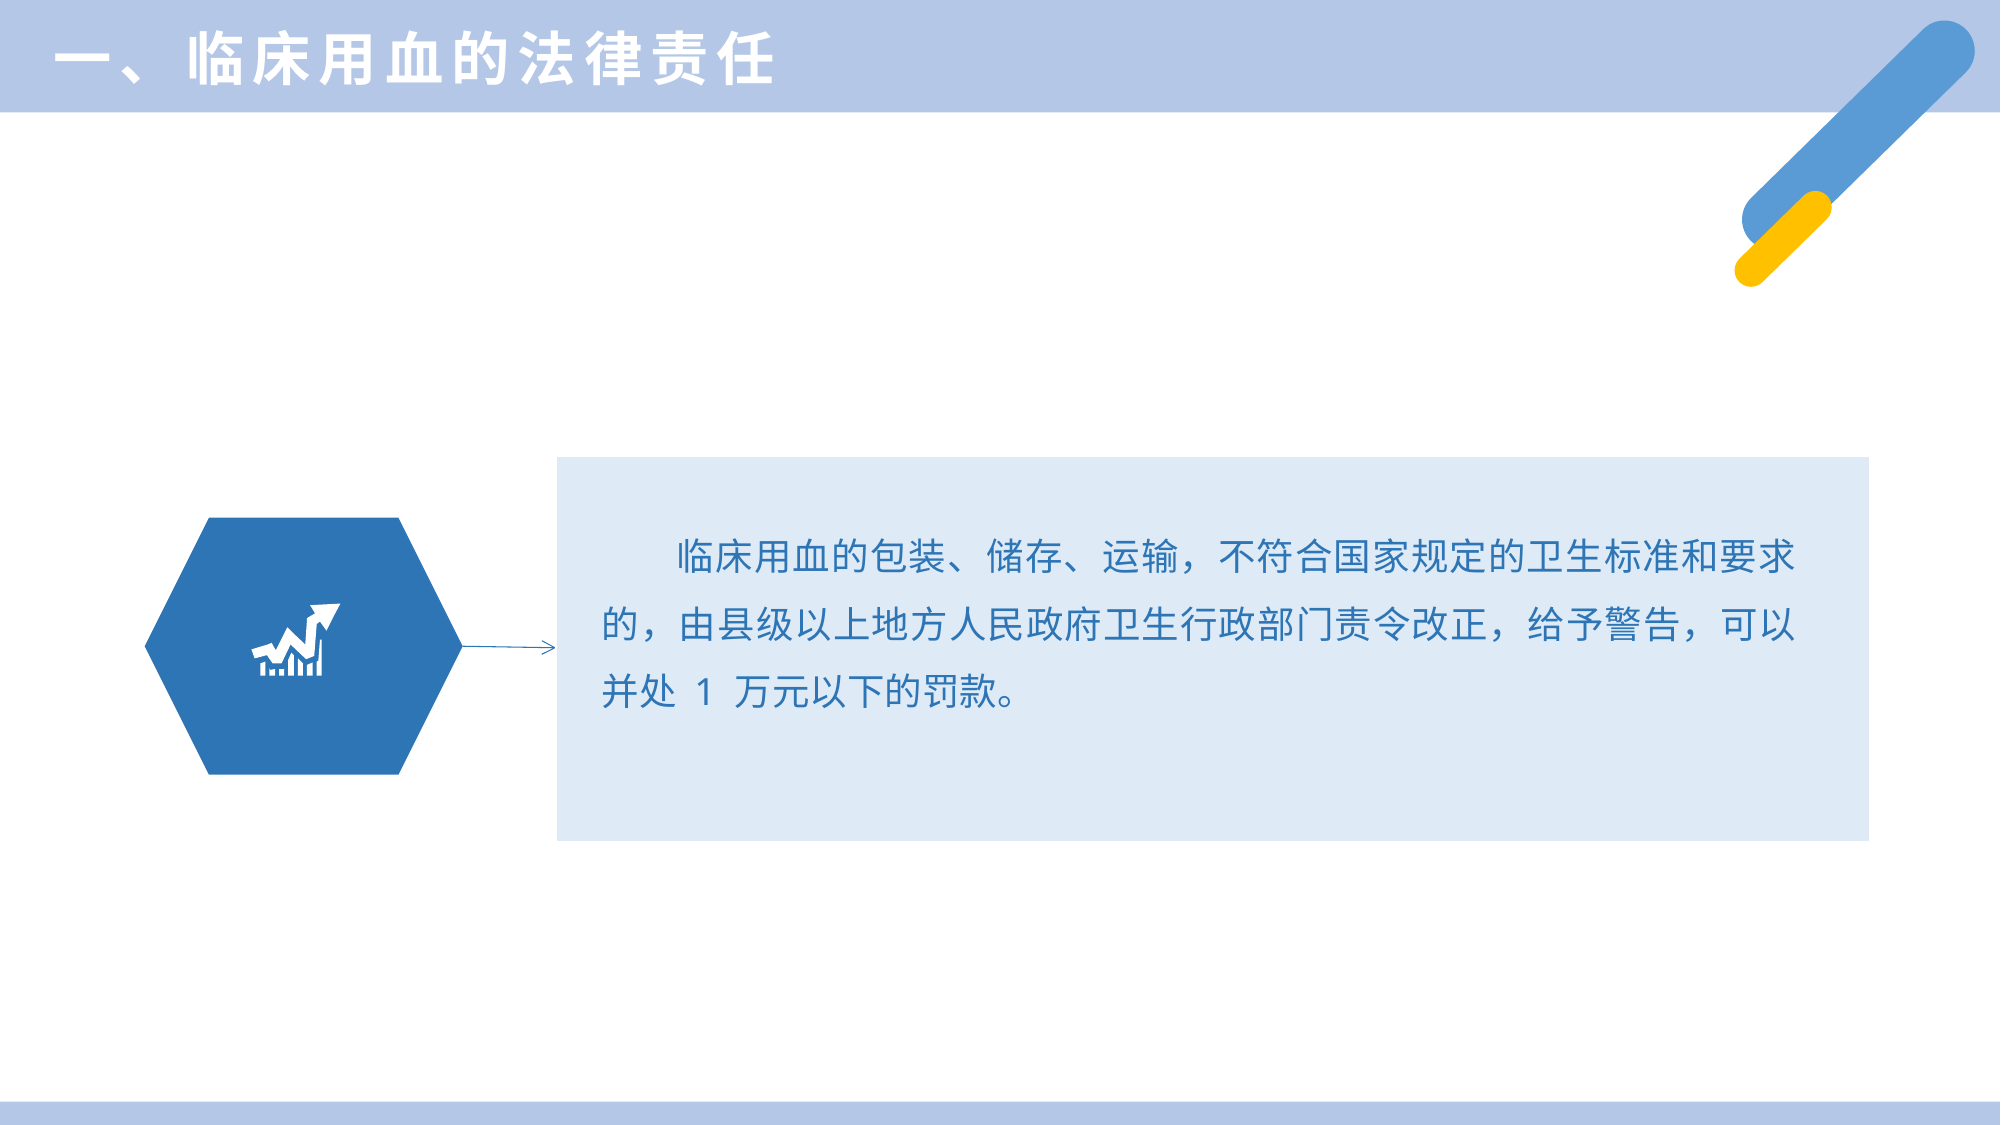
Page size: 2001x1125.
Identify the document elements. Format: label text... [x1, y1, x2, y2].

text_box 临床用血的包装、储存、运输，不符合国家规定的卫生标准和要求的，由县级以上地方人民政府卫生行政部门责令改正，给予警告，可以并处 1 万元以下的罚款。 [586, 503, 1812, 721]
text_box [555, 455, 1872, 843]
text_box [251, 603, 341, 664]
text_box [1678, 116, 2000, 185]
text_box [260, 661, 266, 676]
text_box [297, 658, 303, 676]
text_box [143, 516, 464, 776]
text_box [316, 639, 322, 676]
text_box [306, 662, 313, 676]
text_box [279, 668, 285, 676]
text_box [269, 668, 276, 676]
text_box [288, 652, 294, 676]
text_box 一、临床用血的法律责任 [41, 16, 788, 98]
